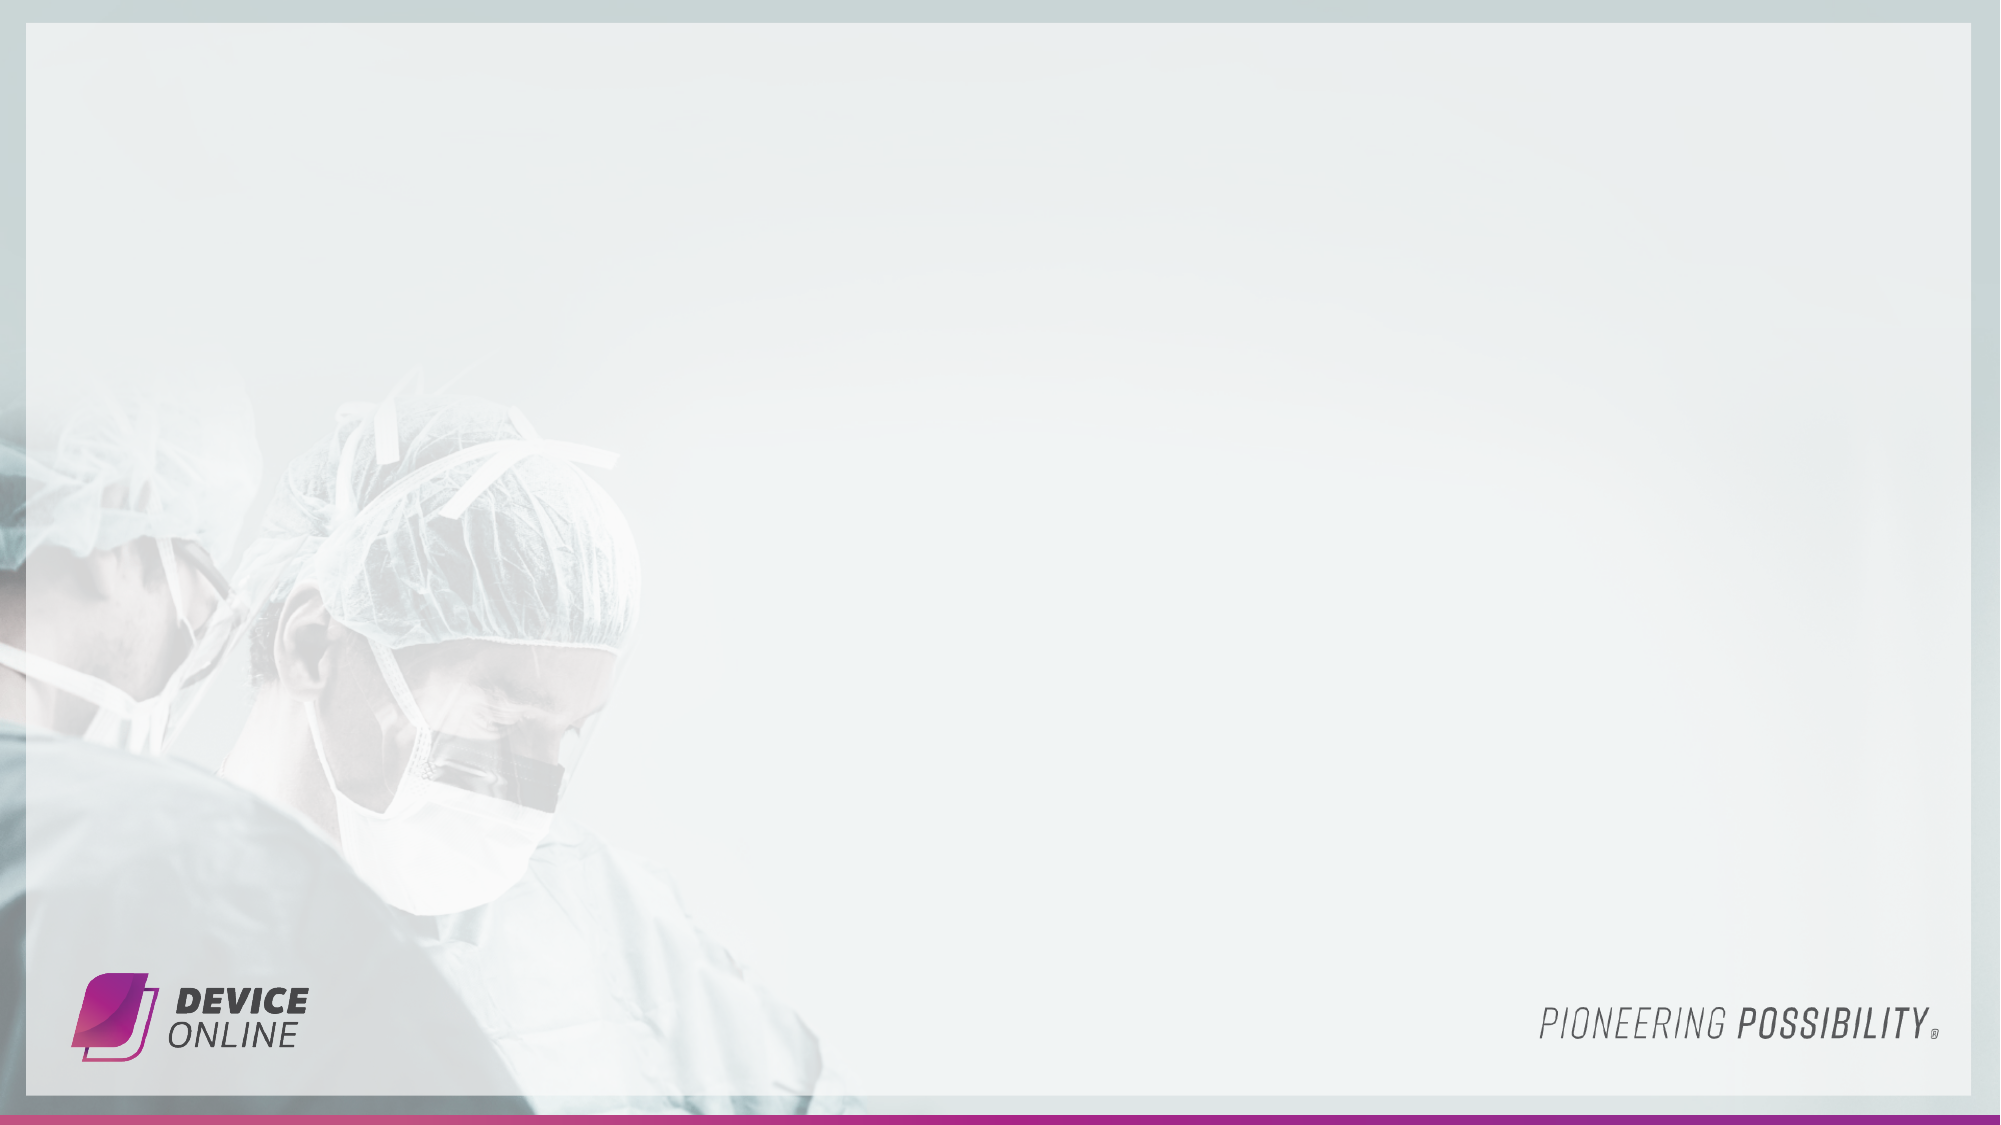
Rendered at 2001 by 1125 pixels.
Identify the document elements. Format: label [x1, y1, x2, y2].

picture [0, 973, 2000, 1125]
